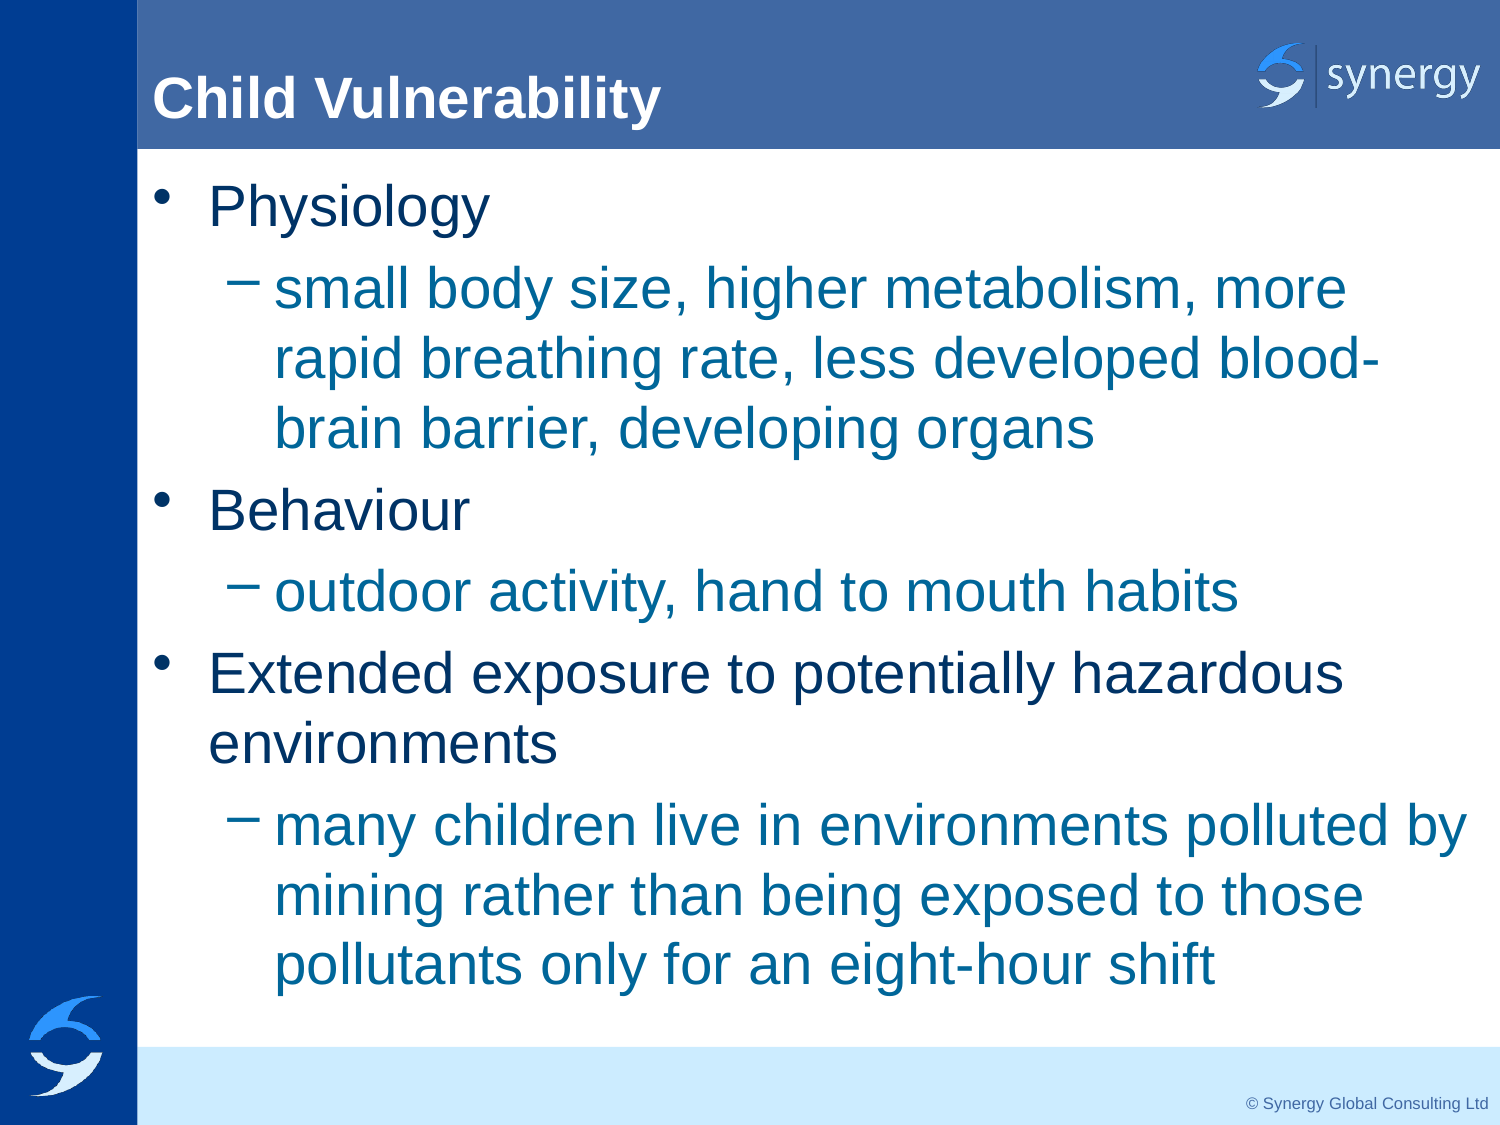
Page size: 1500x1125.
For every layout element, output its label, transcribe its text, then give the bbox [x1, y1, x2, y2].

picture [11, 976, 118, 1125]
title Child Vulnerability [137, 0, 1500, 138]
list Physiology small body size, higher metabolism, more rapid breathing rate, less developed blood-brain barrier, developing organs Behaviour outdoor activity, hand to mouth habits Extended exposure to potentially hazardous environments many children live in environments polluted by mining rather than being exposed to those pollutants only for an eight-hour shift [137, 160, 1500, 1047]
